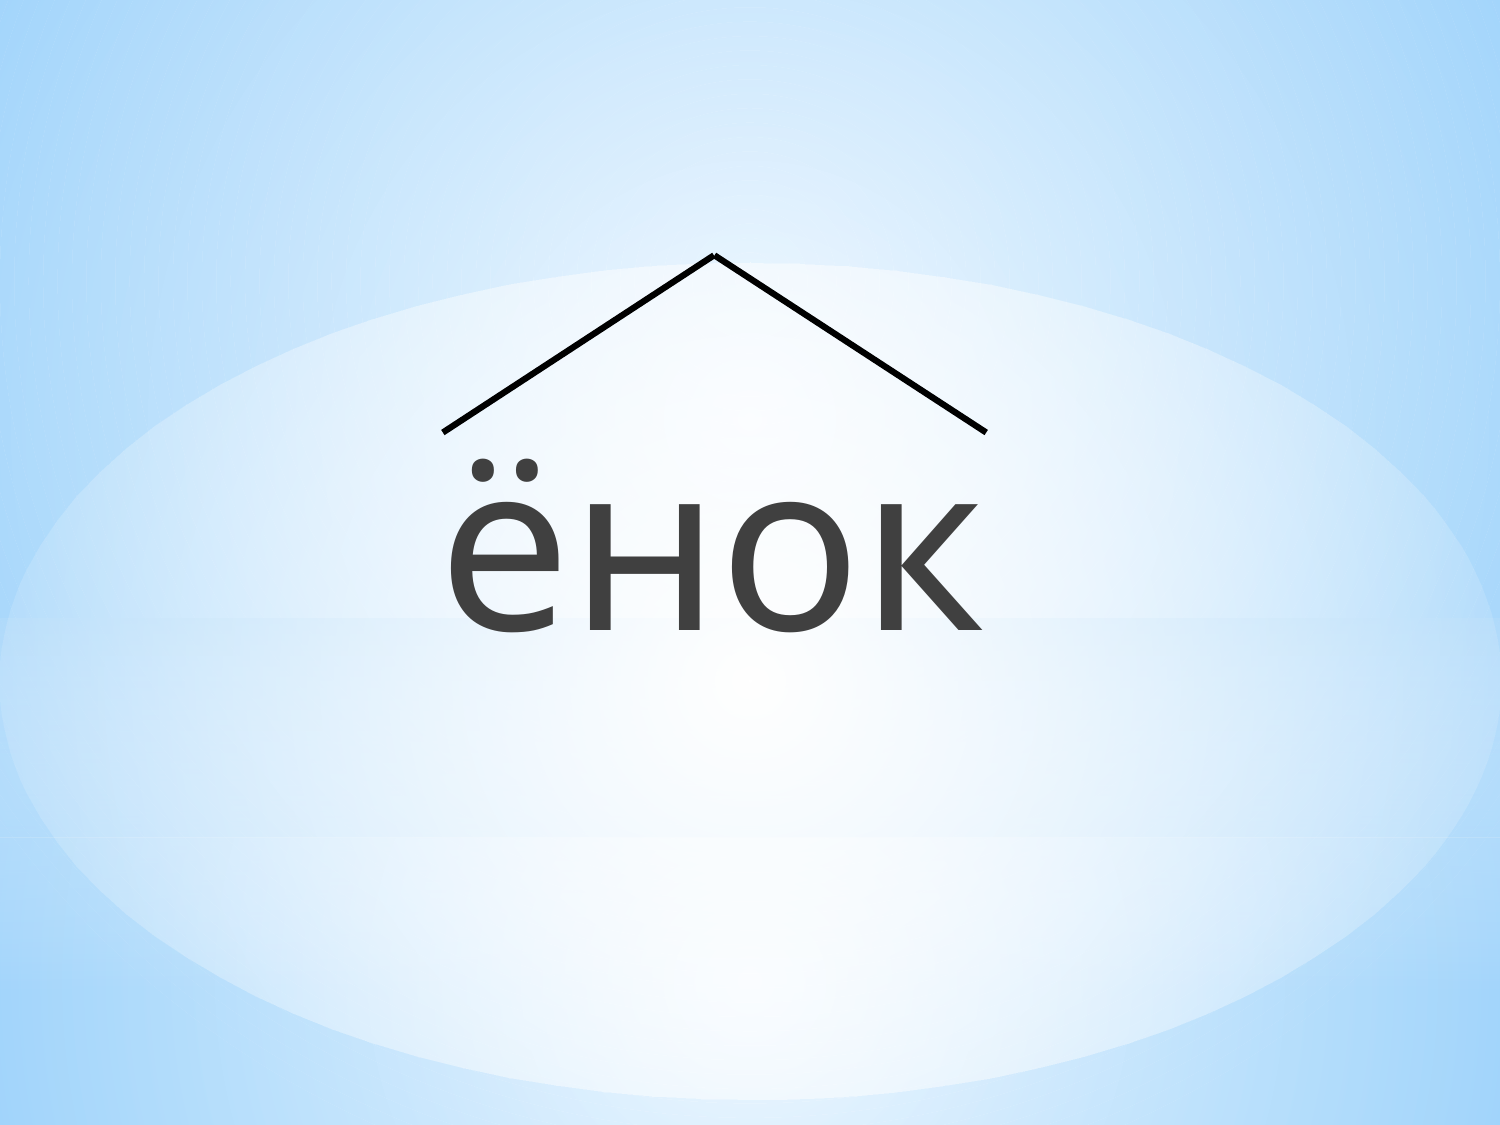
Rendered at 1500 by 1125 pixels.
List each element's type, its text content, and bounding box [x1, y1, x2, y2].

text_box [716, 255, 987, 433]
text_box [442, 255, 715, 433]
list ёнок [41, 120, 1377, 690]
